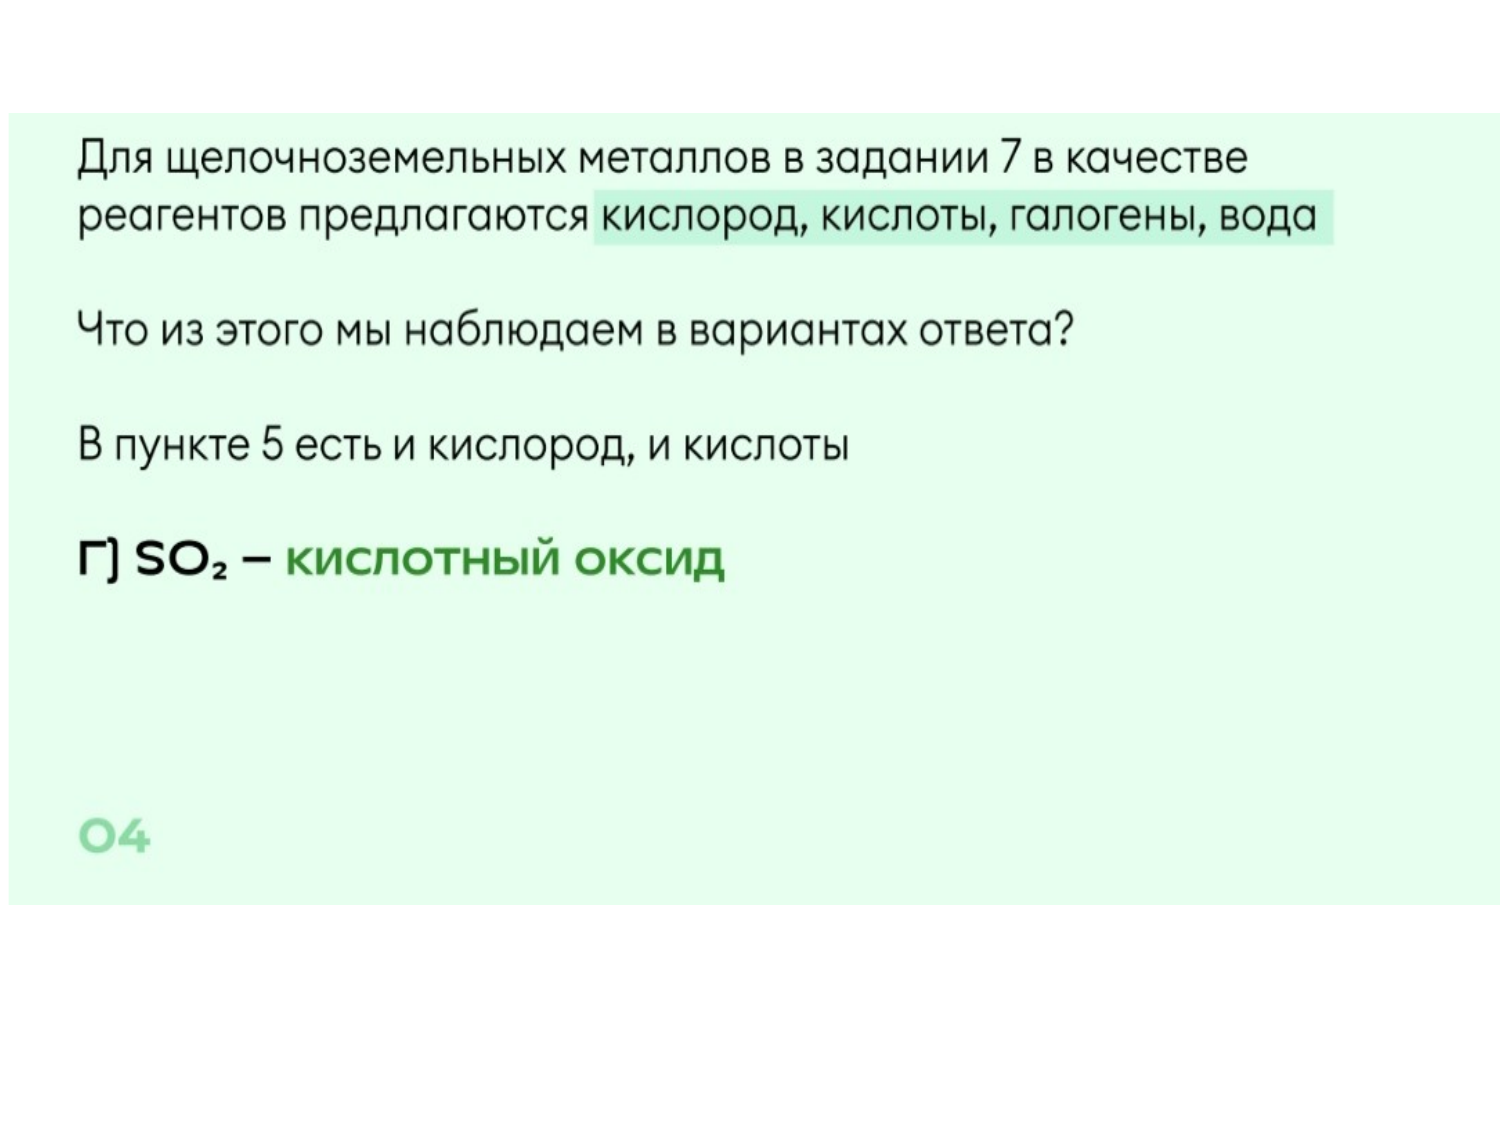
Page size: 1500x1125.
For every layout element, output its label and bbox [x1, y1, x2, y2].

list [8, 113, 1500, 906]
